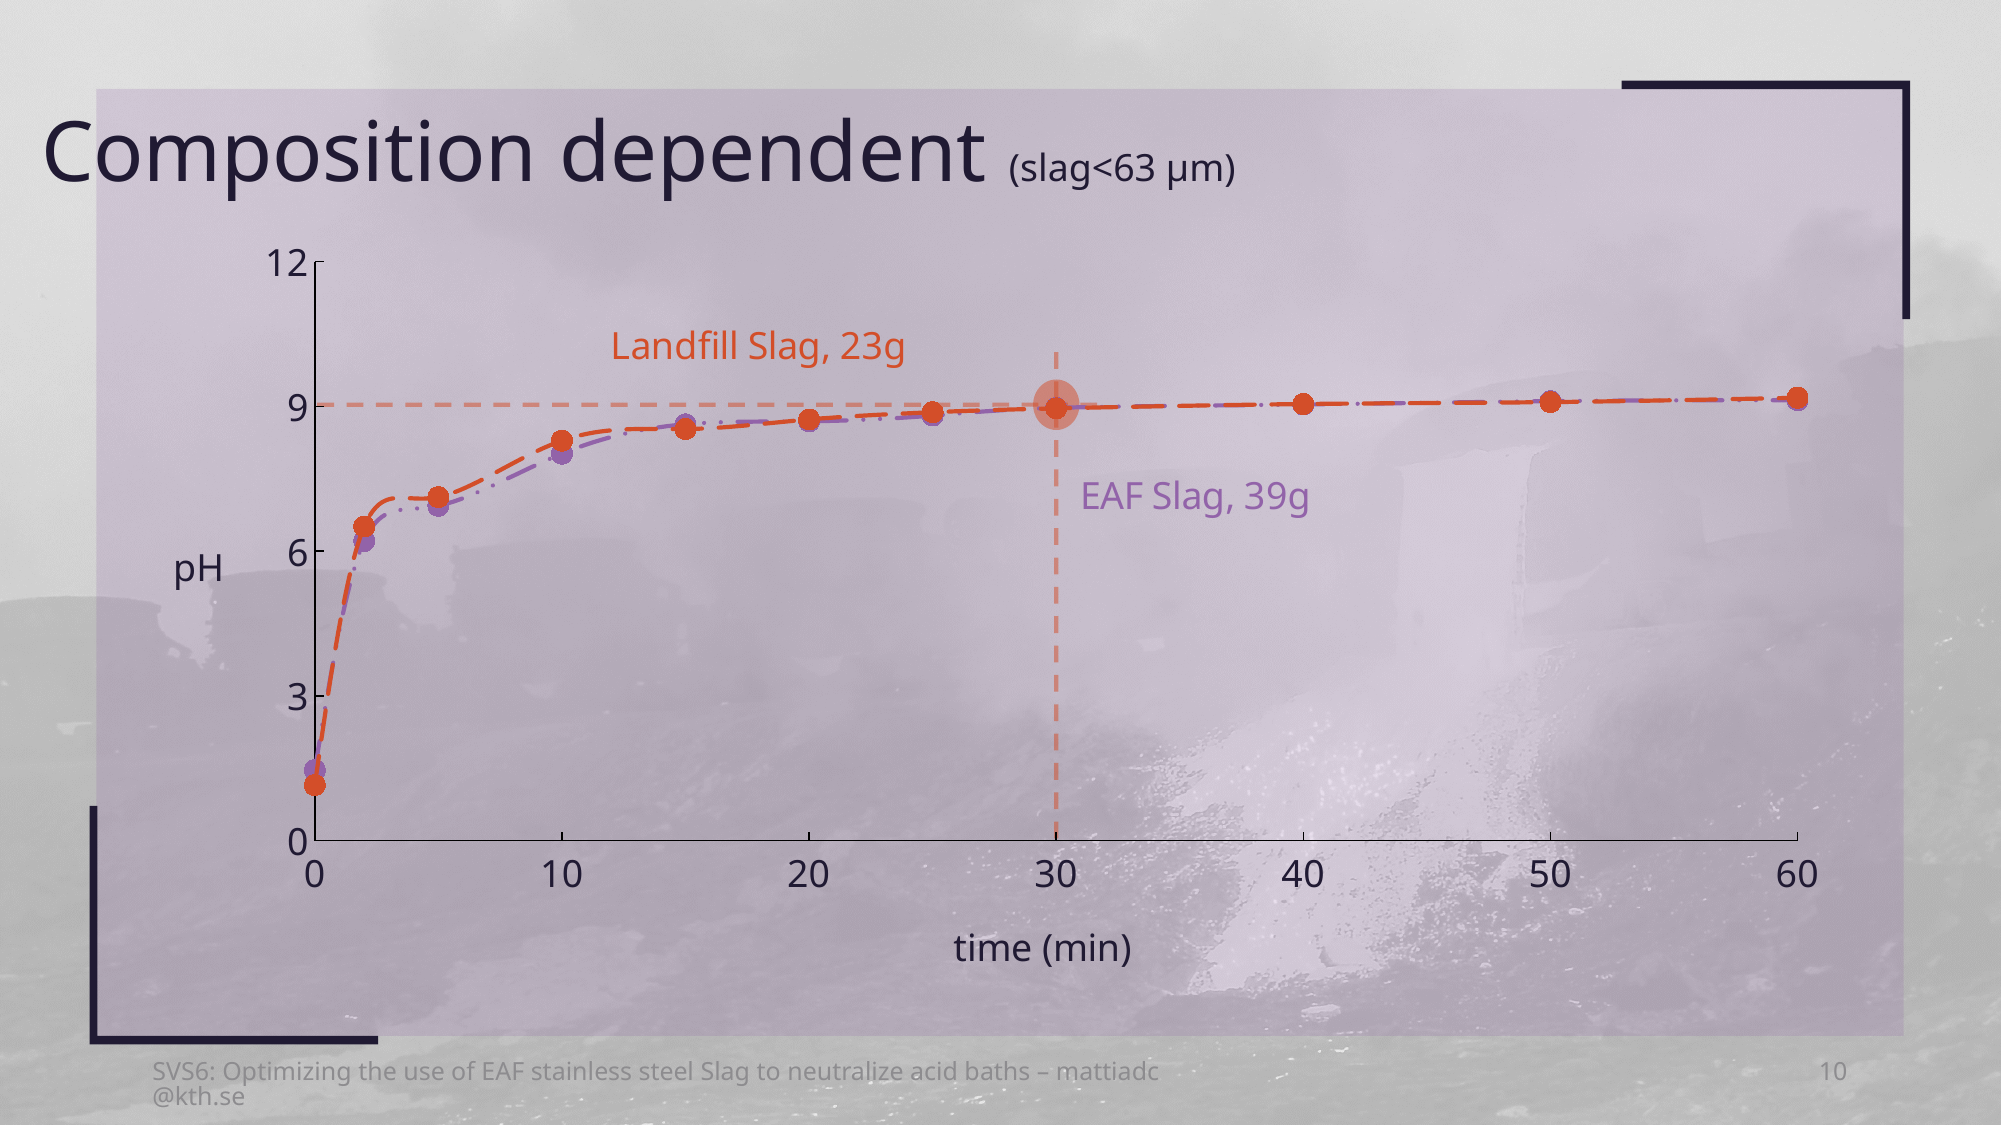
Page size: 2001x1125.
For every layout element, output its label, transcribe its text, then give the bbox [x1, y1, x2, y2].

footer SVS6: Optimizing the use of EAF stainless steel Slag to neutralize acid baths – mattiadc@kth.se [137, 1042, 1196, 1103]
text_box Composition dependent (slag<63 µm) [26, 90, 1251, 206]
chart [163, 229, 1844, 984]
slide_number 10 [1728, 1042, 1863, 1103]
